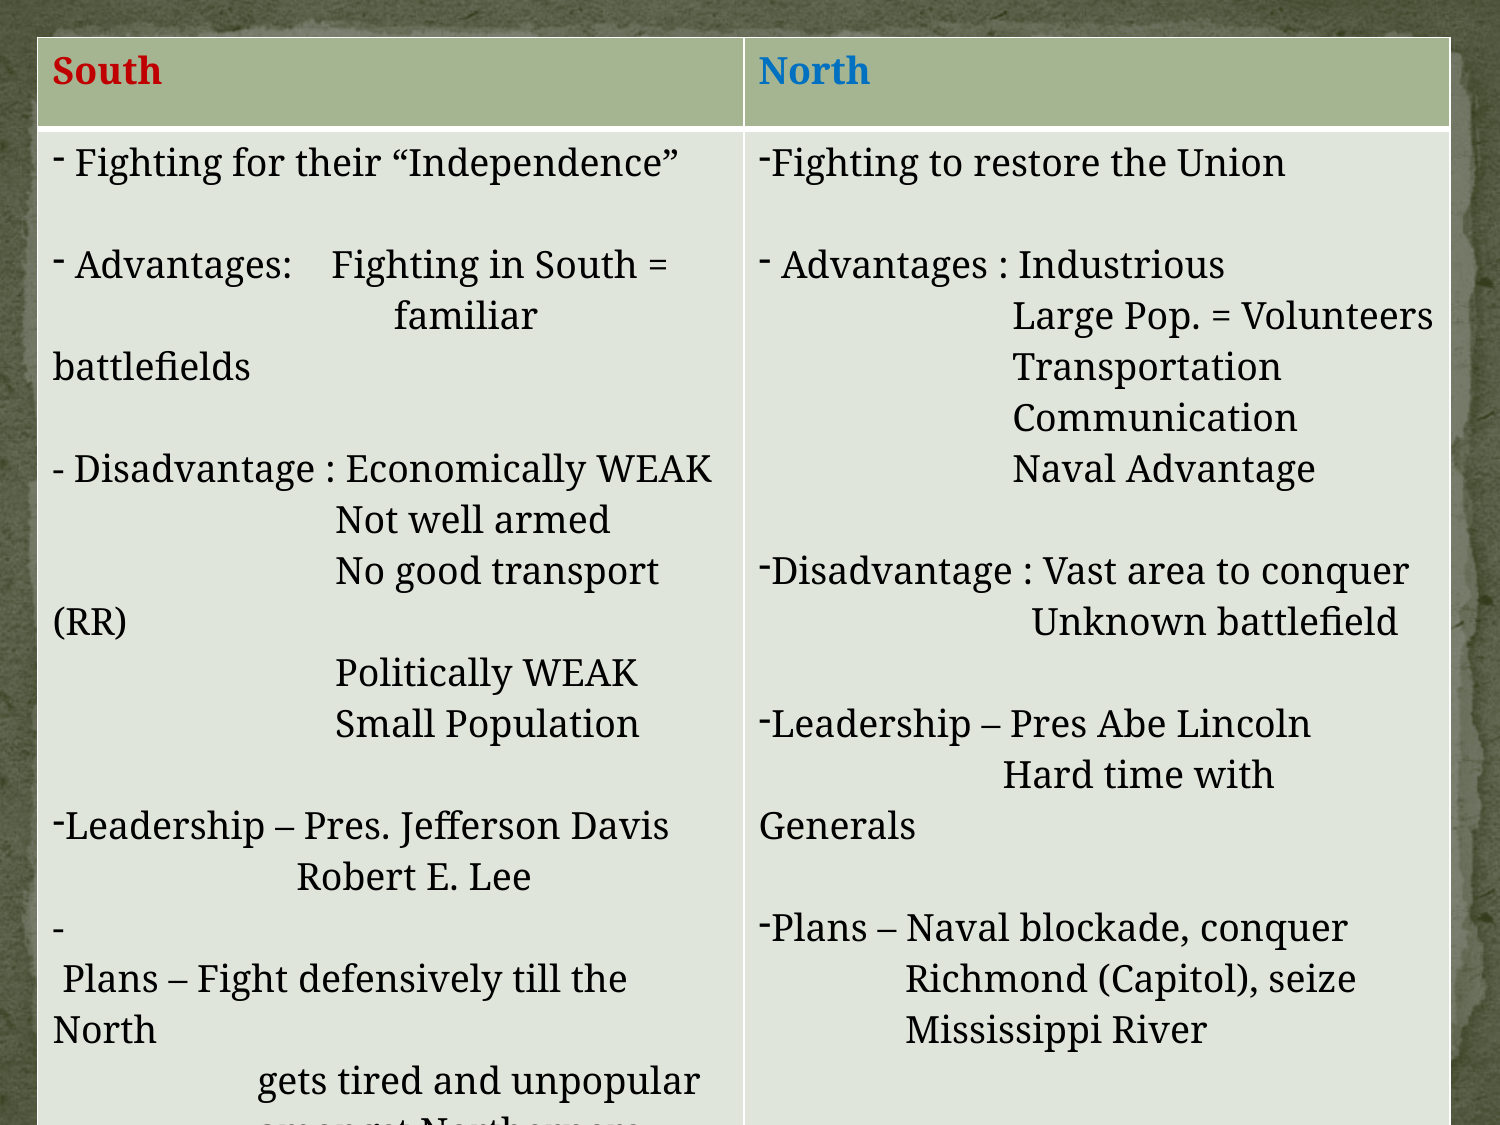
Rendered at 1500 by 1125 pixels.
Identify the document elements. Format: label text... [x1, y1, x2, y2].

table_cell Fighting for their “Independence” Advantages: Fighting in South = familiar battlefields - Disadvantage : Economically WEAK Not well armed No good transport (RR) Politically WEAK Small Population Leadership – Pres. Jefferson Davis Robert E. Lee - Plans – Fight defensively till the North gets tired and unpopular amongst Northerners, depend on Europe for goods [38, 132, 743, 1125]
table_header North [745, 38, 1449, 126]
table_header South [38, 38, 743, 126]
table_cell Fighting to restore the Union Advantages : Industrious Large Pop. = Volunteers Transportation Communication Naval Advantage Disadvantage : Vast area to conquer Unknown battlefield Leadership – Pres Abe Lincoln Hard time with Generals Plans – Naval blockade, conquer Richmond (Capitol), seize Mississippi River [745, 132, 1449, 1125]
